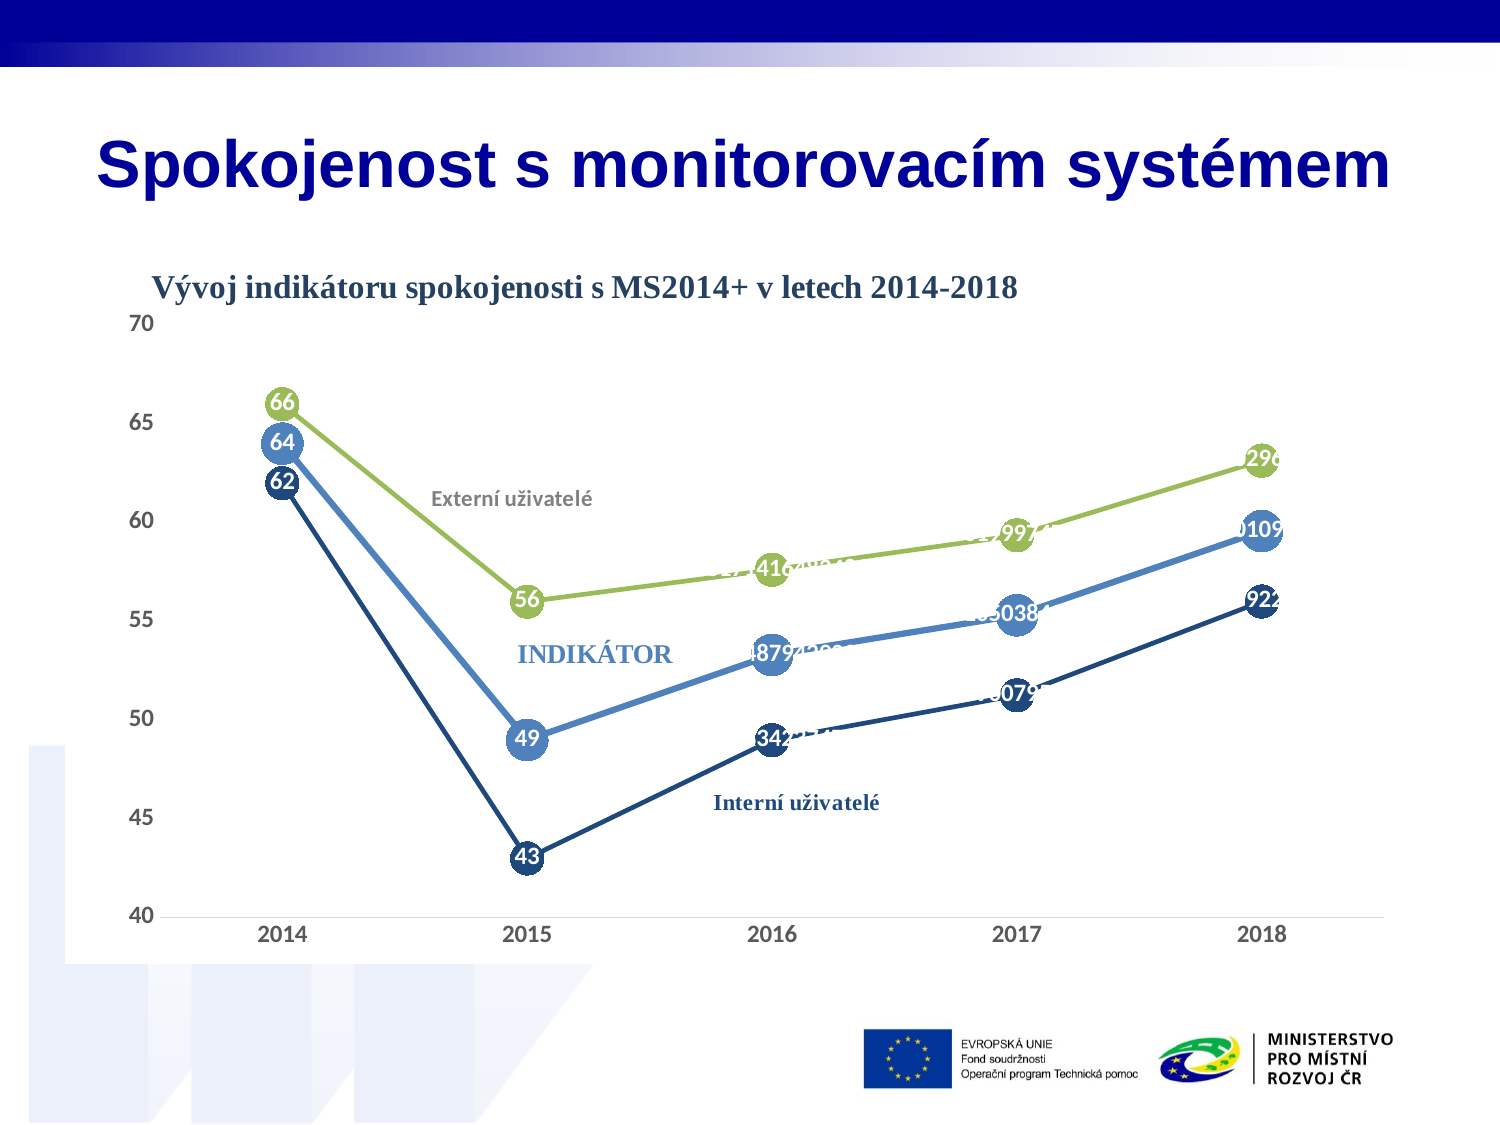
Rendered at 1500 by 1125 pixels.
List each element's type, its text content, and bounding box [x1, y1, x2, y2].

title Spokojenost s monitorovacím systémem [64, 113, 1425, 197]
chart [64, 255, 1426, 965]
picture [29, 302, 1412, 1125]
